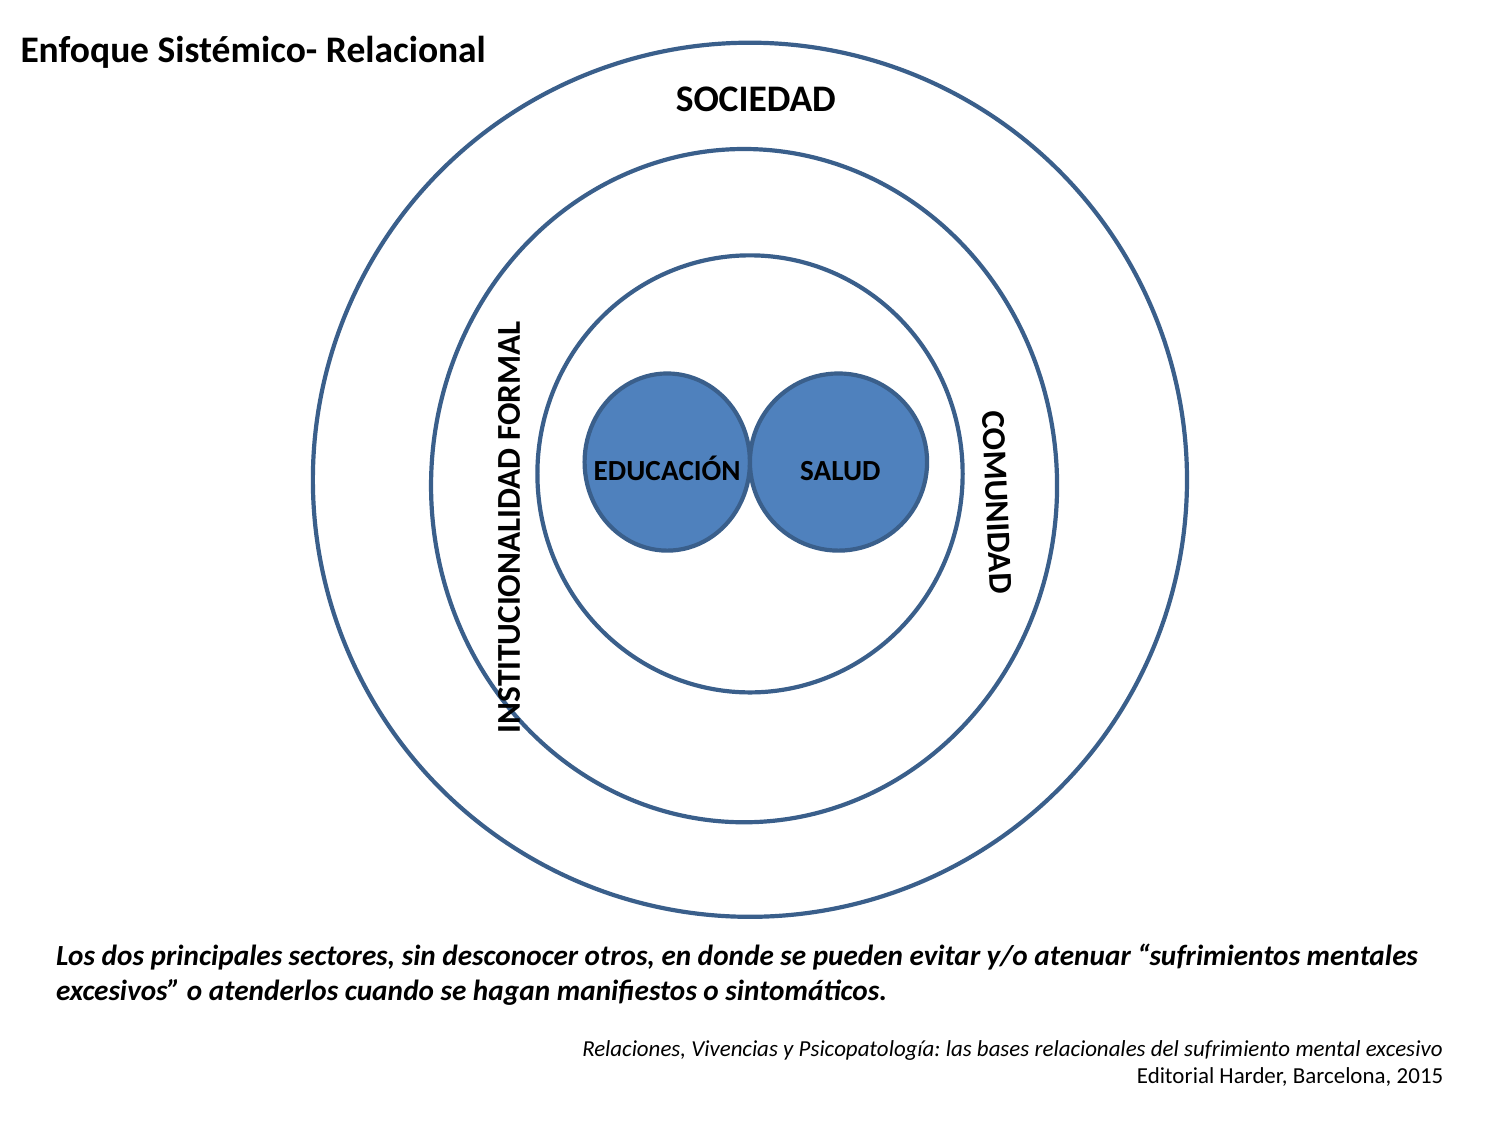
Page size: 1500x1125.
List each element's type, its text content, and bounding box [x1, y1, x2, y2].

text_box [428, 302, 479, 669]
text_box [310, 78, 1190, 919]
text_box EDUCACIÓN [572, 444, 762, 494]
text_box INSTITUCIONALIDAD FORMAL [479, 255, 534, 799]
text_box [513, 146, 1015, 825]
text_box [602, 40, 898, 66]
text_box SALUD [785, 444, 928, 494]
text_box [587, 494, 747, 553]
text_box Los dos principales sectores, sin desconocer otros, en donde se pueden evitar y/o atenuar “sufrimientos mentales excesivos” o atenderlos cuando se hagan manifiestos o sintomáticos. Relaciones, Vivencias y Psicopatología: las bases relacionales del sufrimiento mental excesivo Editorial Harder, Barcelona, 2015 [41, 928, 1459, 1096]
text_box [584, 371, 750, 444]
text_box SOCIEDAD [572, 66, 939, 127]
text_box Enfoque Sistémico- Relacional [5, 17, 526, 78]
text_box [749, 371, 928, 553]
text_box COMUNIDAD [963, 312, 1035, 693]
text_box [1019, 320, 1060, 624]
